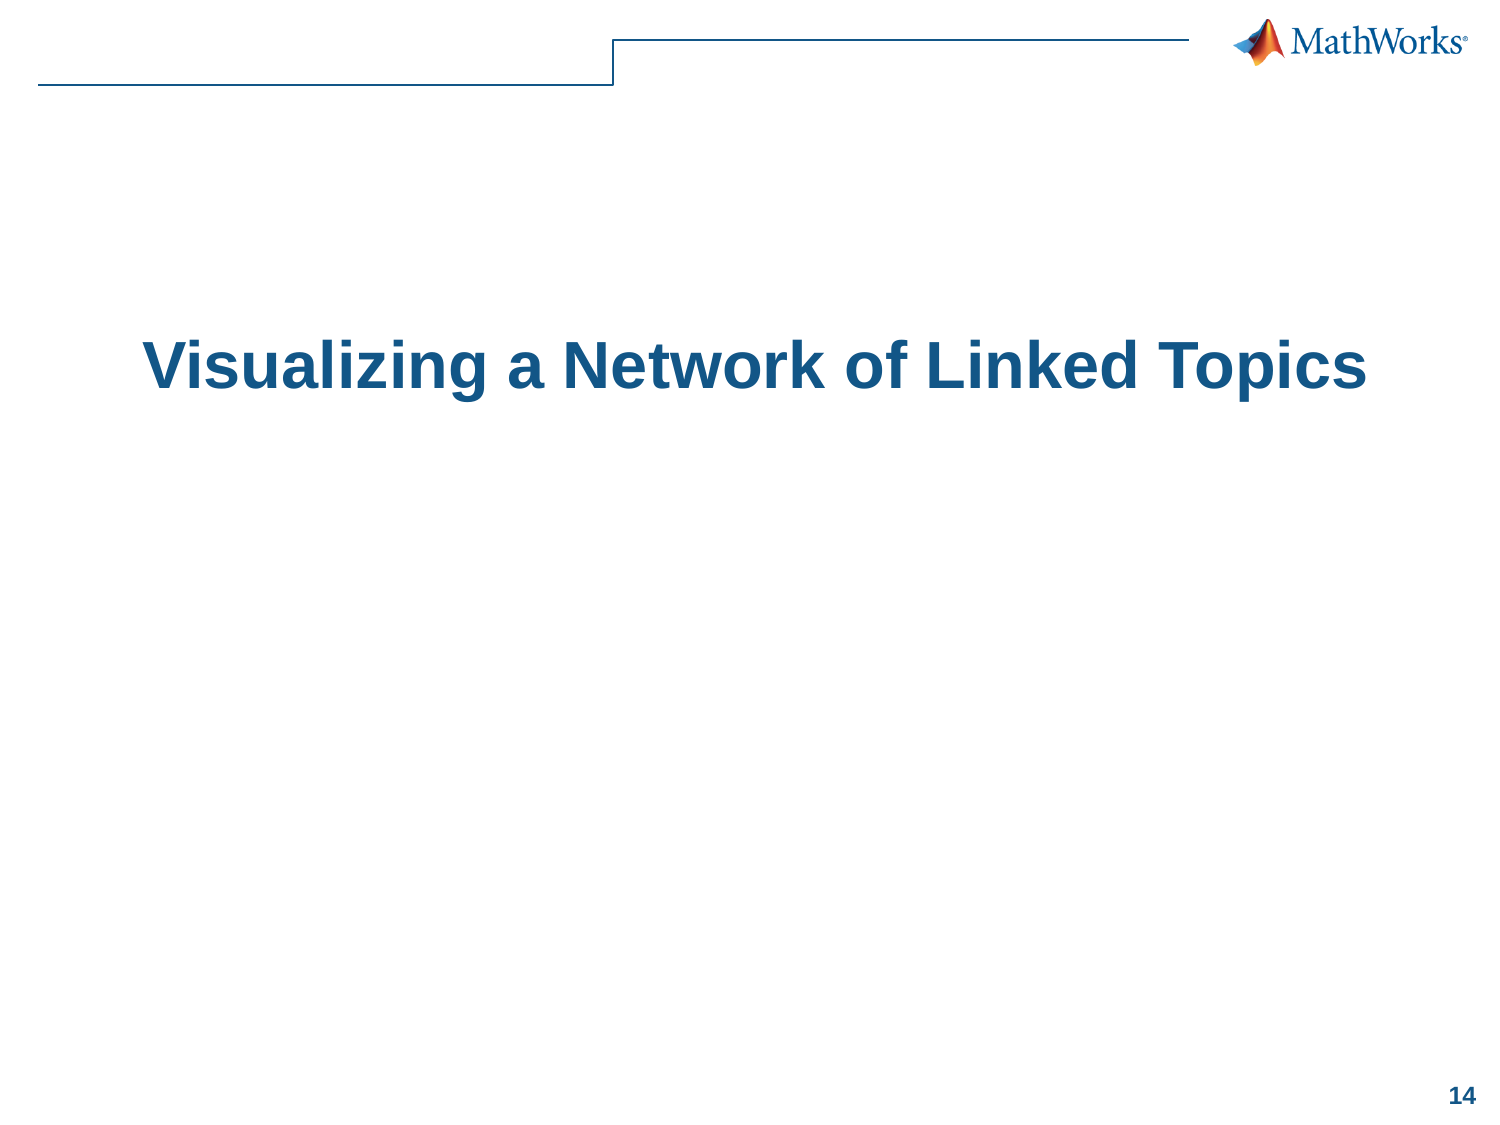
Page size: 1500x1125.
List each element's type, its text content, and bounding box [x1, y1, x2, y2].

title Visualizing a Network of Linked Topics [118, 314, 1394, 538]
picture [1226, 7, 1483, 78]
